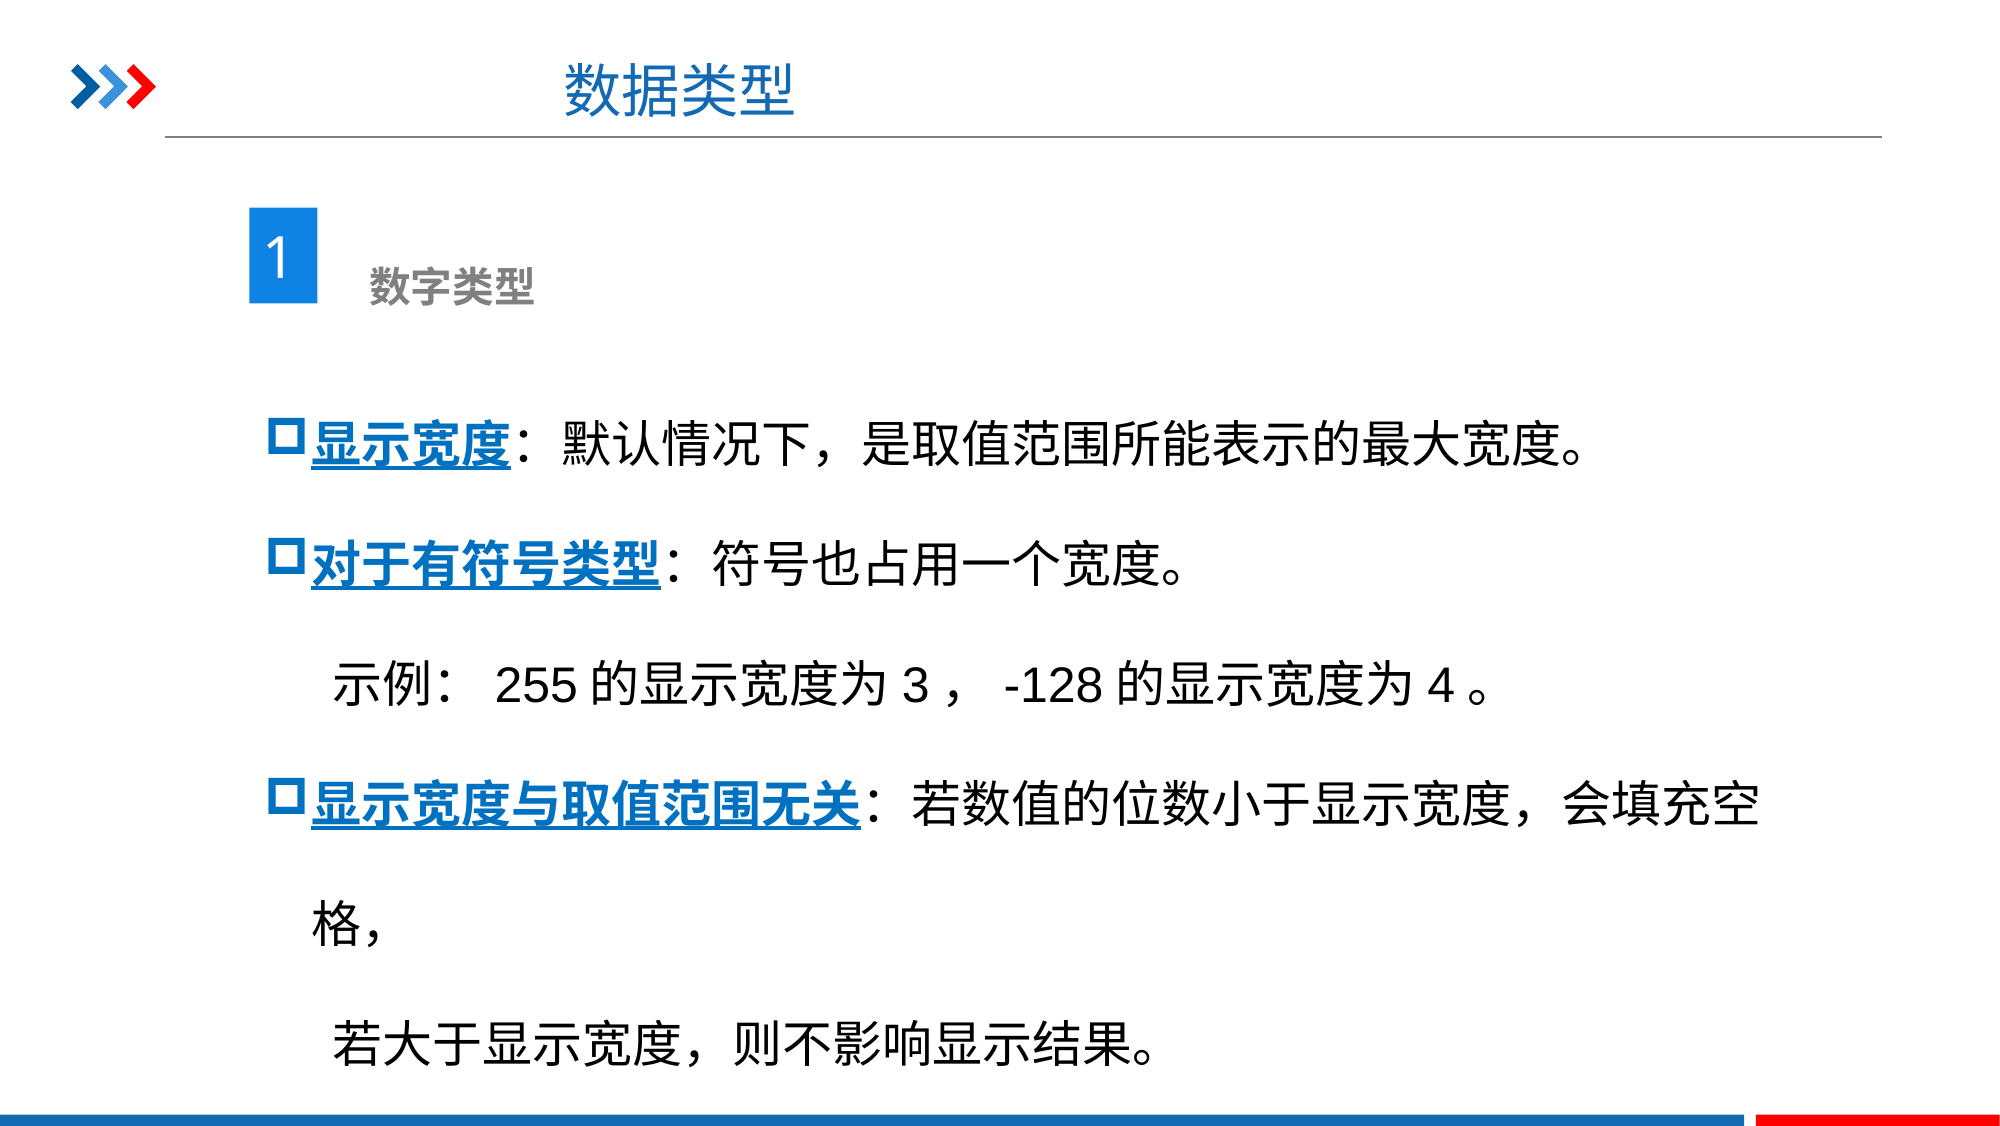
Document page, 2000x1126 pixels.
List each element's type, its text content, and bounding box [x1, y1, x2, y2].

title 数据类型 [521, 25, 1296, 153]
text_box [249, 207, 318, 304]
text_box 数字类型 [319, 245, 1092, 344]
text_box 显示宽度：默认情况下，是取值范围所能表示的最大宽度。 对于有符号类型：符号也占用一个宽度。 示例：255的显示宽度为3，-128的显示宽度为4。 显示宽度与取值范围无关：若数值的位数小于显示宽度，会填充空格， 若大于显示宽度，则不影响显示结果。 [249, 344, 1824, 1080]
